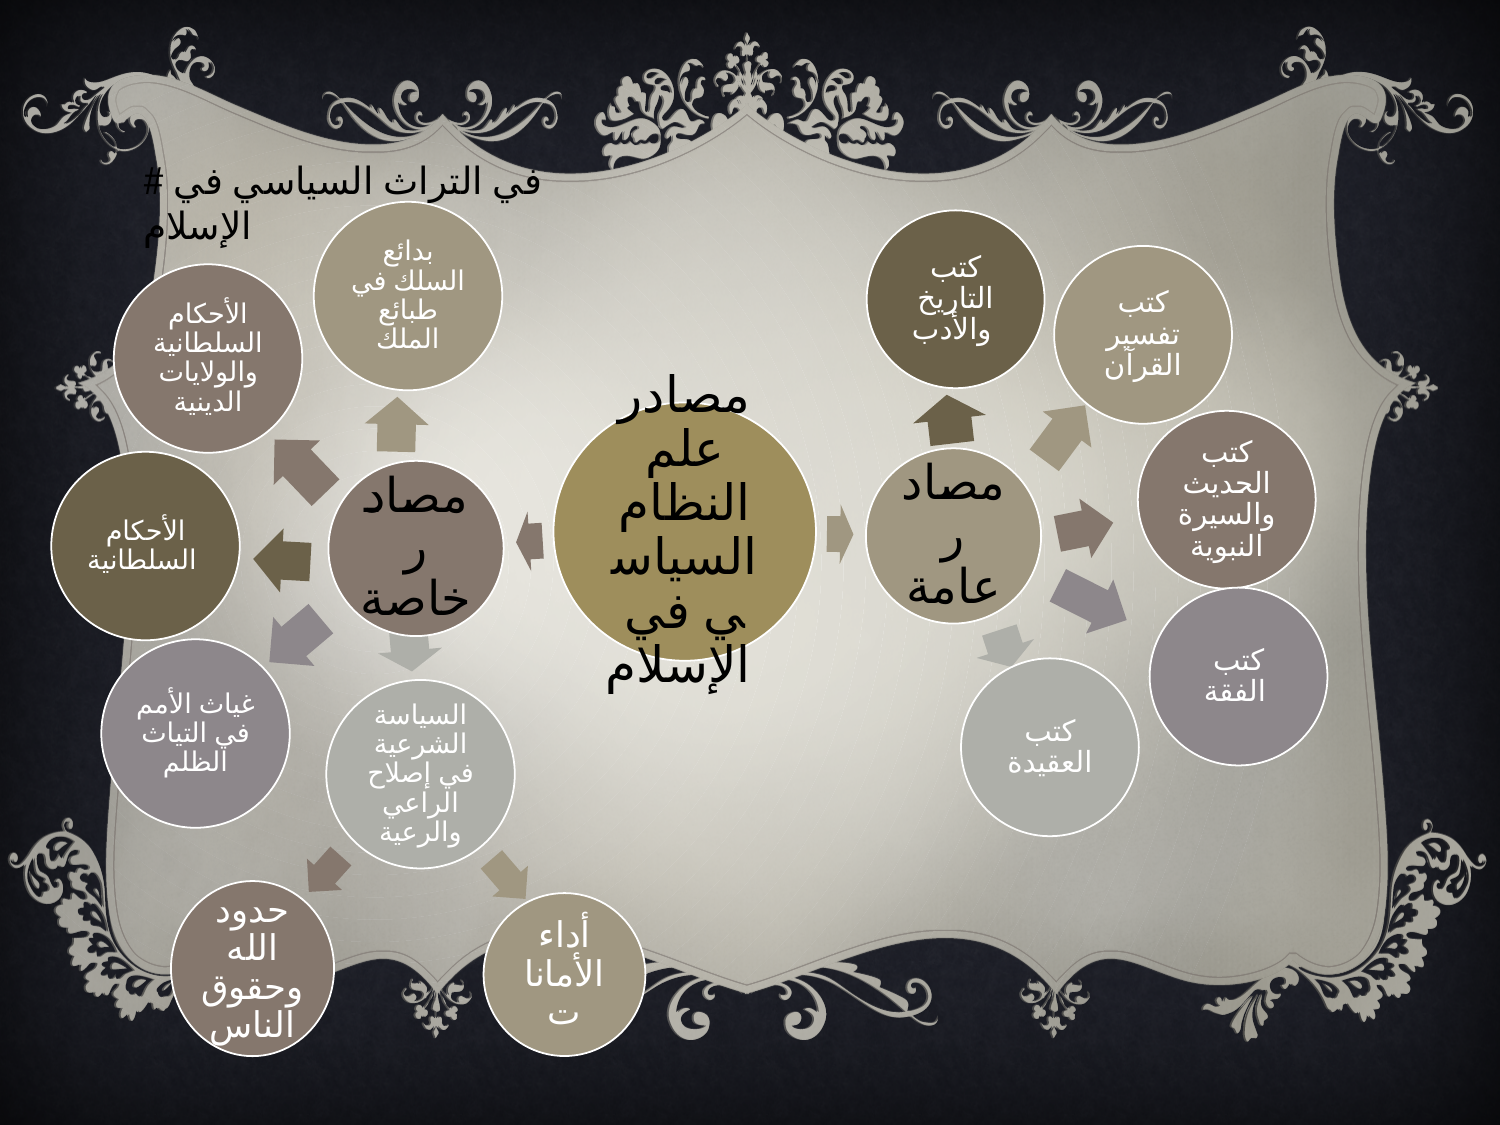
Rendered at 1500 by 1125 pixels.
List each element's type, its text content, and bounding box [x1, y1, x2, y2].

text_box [0, 201, 902, 869]
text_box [20, 869, 797, 1057]
picture [0, 0, 1500, 1125]
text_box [1129, 209, 1467, 840]
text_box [240, 198, 1129, 866]
text_box # في التراث السياسي في الإسلام [128, 149, 566, 201]
